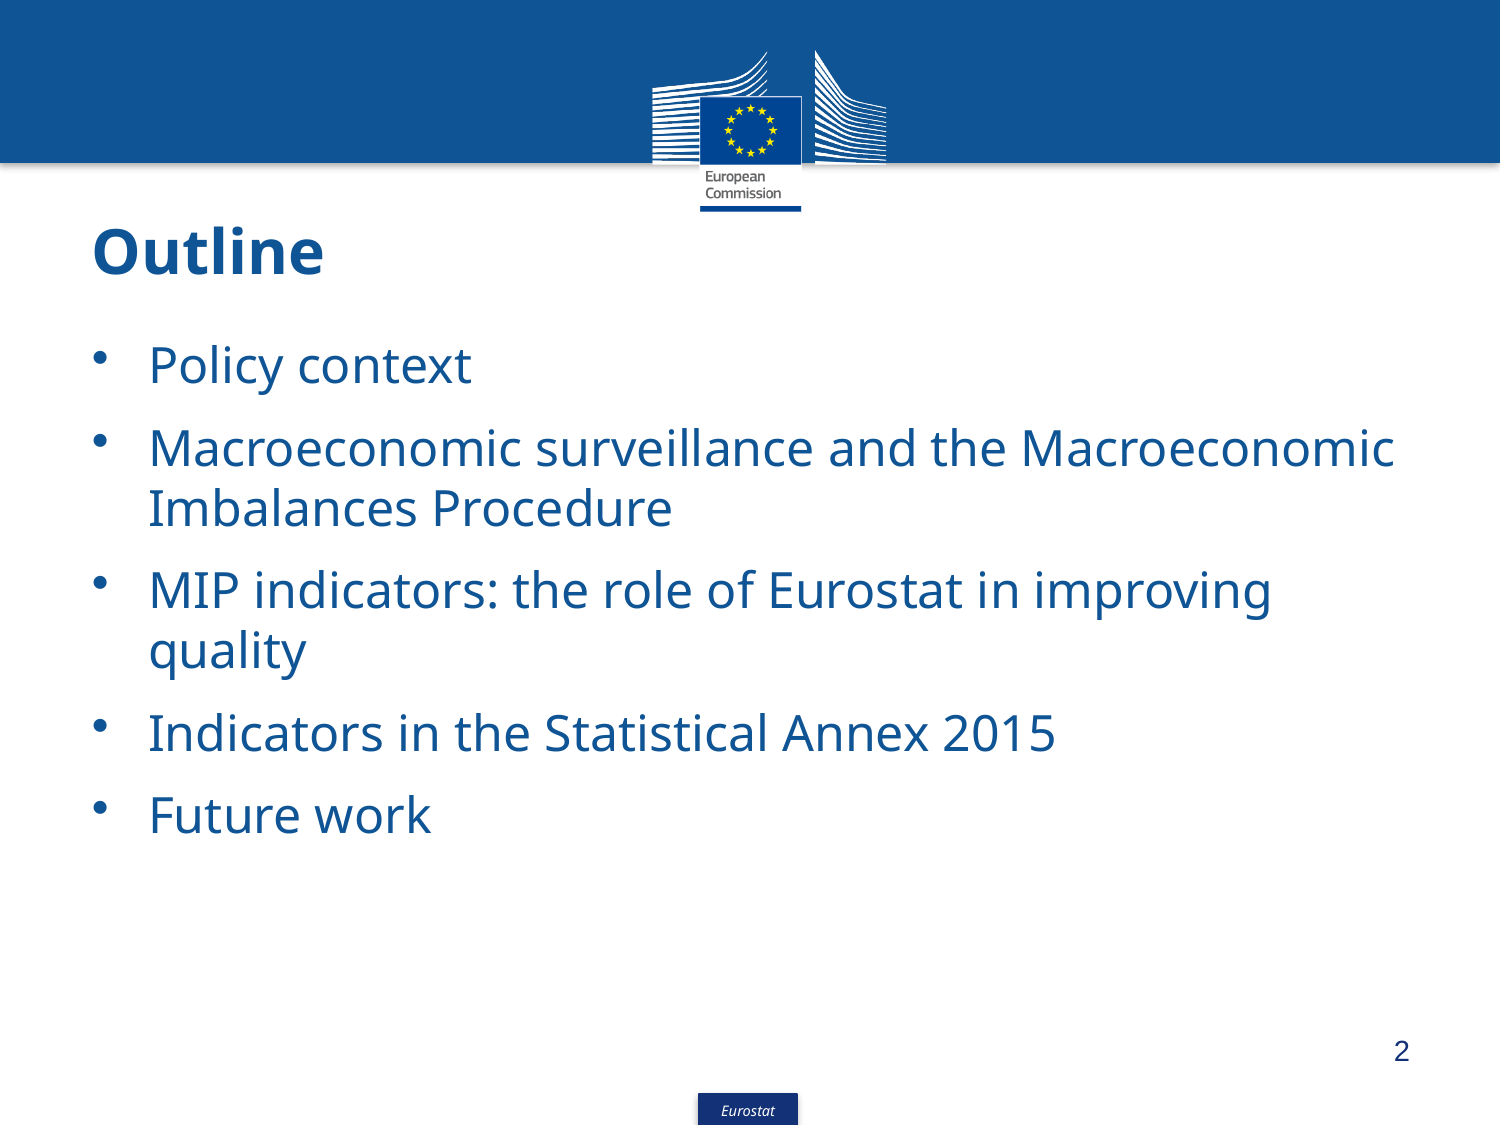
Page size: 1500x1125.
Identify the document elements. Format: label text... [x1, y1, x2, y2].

title Outline [76, 172, 1427, 326]
list Policy context Macroeconomic surveillance and the Macroeconomic Imbalances Procedure MIP indicators: the role of Eurostat in improving quality Indicators in the Statistical Annex 2015 Future work [76, 326, 1427, 994]
slide_number 2 [1074, 1024, 1426, 1103]
